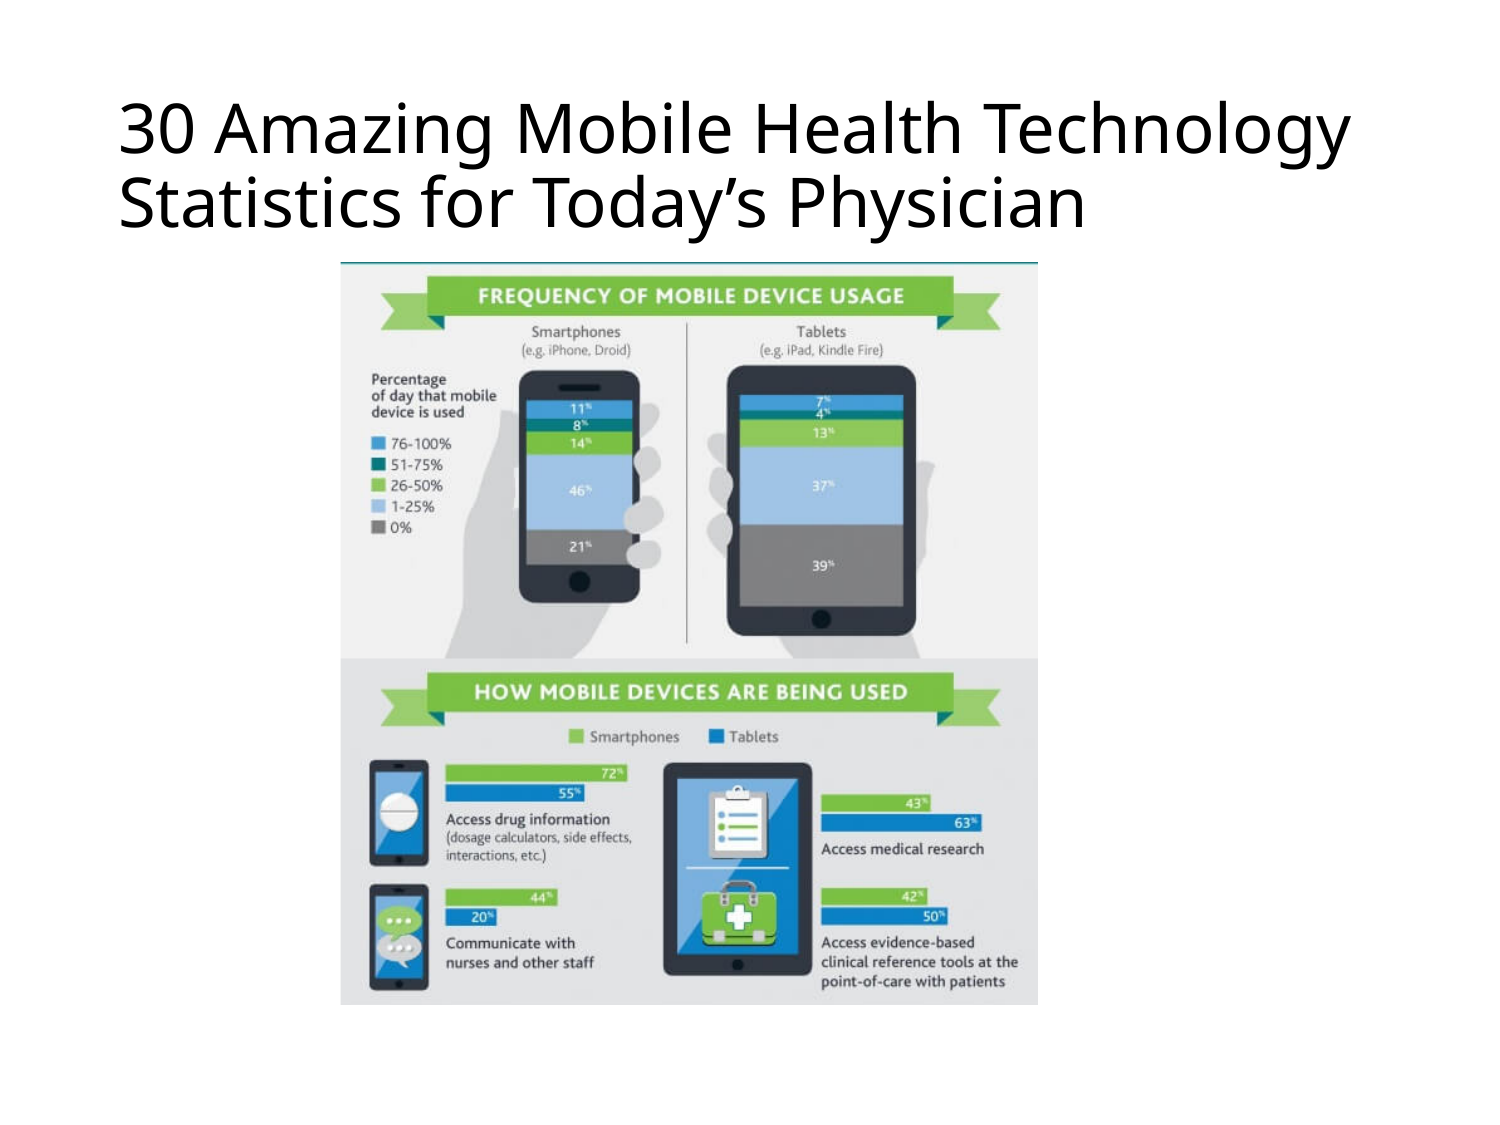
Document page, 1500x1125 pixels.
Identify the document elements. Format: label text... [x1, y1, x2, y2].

title 30 Amazing Mobile Health Technology Statistics for Today’s Physician [103, 59, 1397, 278]
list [337, 262, 1038, 1005]
